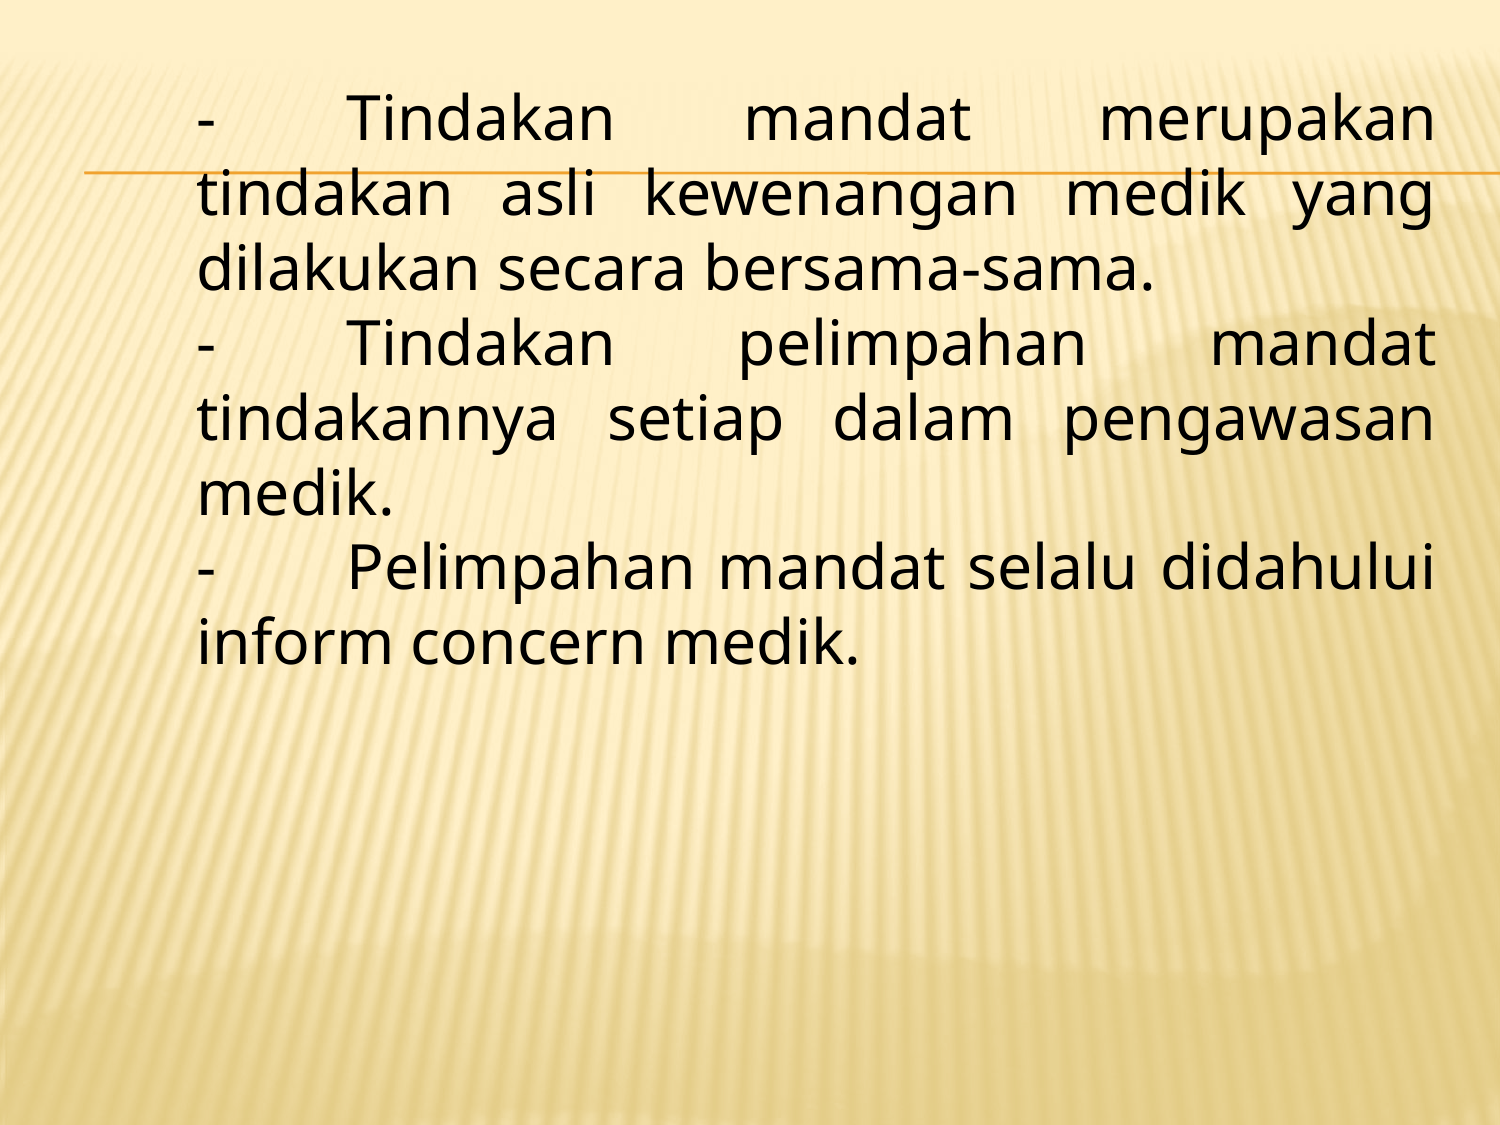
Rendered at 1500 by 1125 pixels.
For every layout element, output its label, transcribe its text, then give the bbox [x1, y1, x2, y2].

list - Tindakan mandat merupakan tindakan asli kewenangan medik yang dilakukan secara bersama-sama. - Tindakan pelimpahan mandat tindakannya setiap dalam pengawasan medik. - Pelimpahan mandat selalu didahului inform concern medik. [50, 70, 1454, 1067]
